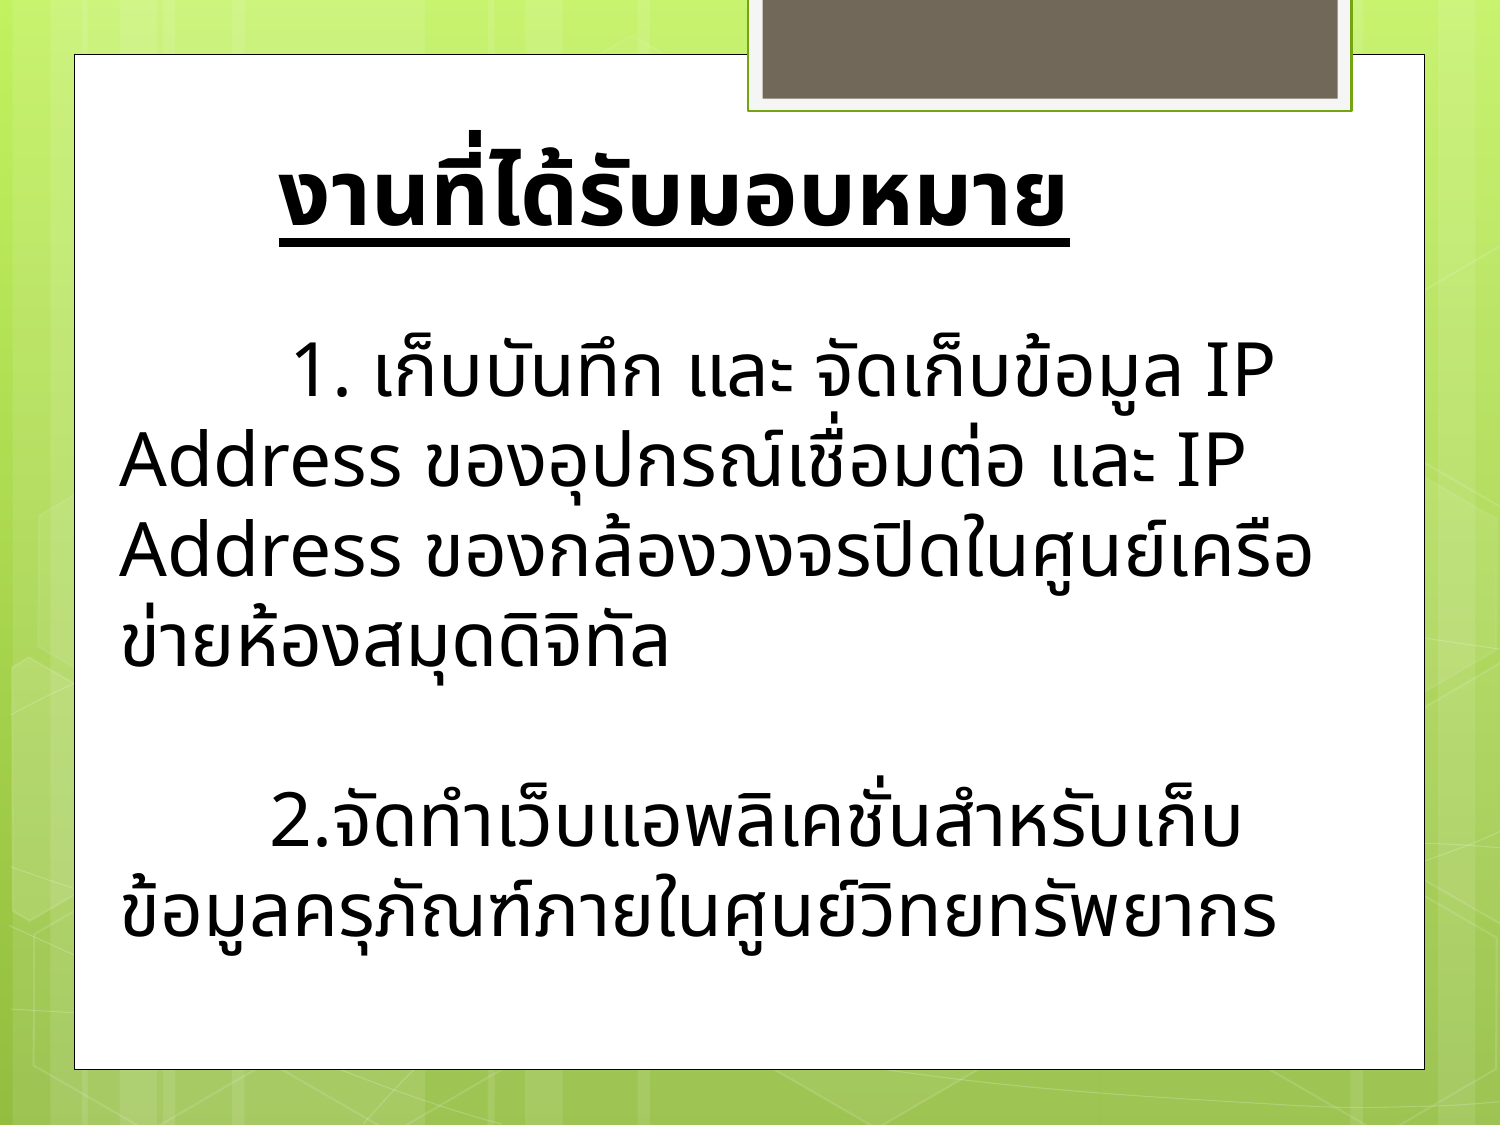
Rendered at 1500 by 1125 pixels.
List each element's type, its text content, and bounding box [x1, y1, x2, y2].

text_box 1. เก็บบันทึก และ จัดเก็บข้อมูล IP Address ของอุปกรณ์เชื่อมต่อ และ IP Address ของกล้องวงจรปิดในศูนย์เครือข่ายห้องสมุดดิจิทัล 2.จัดทำเว็บแอพลิเคชั่นสำหรับเก็บข้อมูลครุภัณฑ์ภายในศูนย์วิทยทรัพยากร [104, 314, 1405, 1050]
text_box งานที่ได้รับมอบหมาย [100, 126, 1249, 252]
